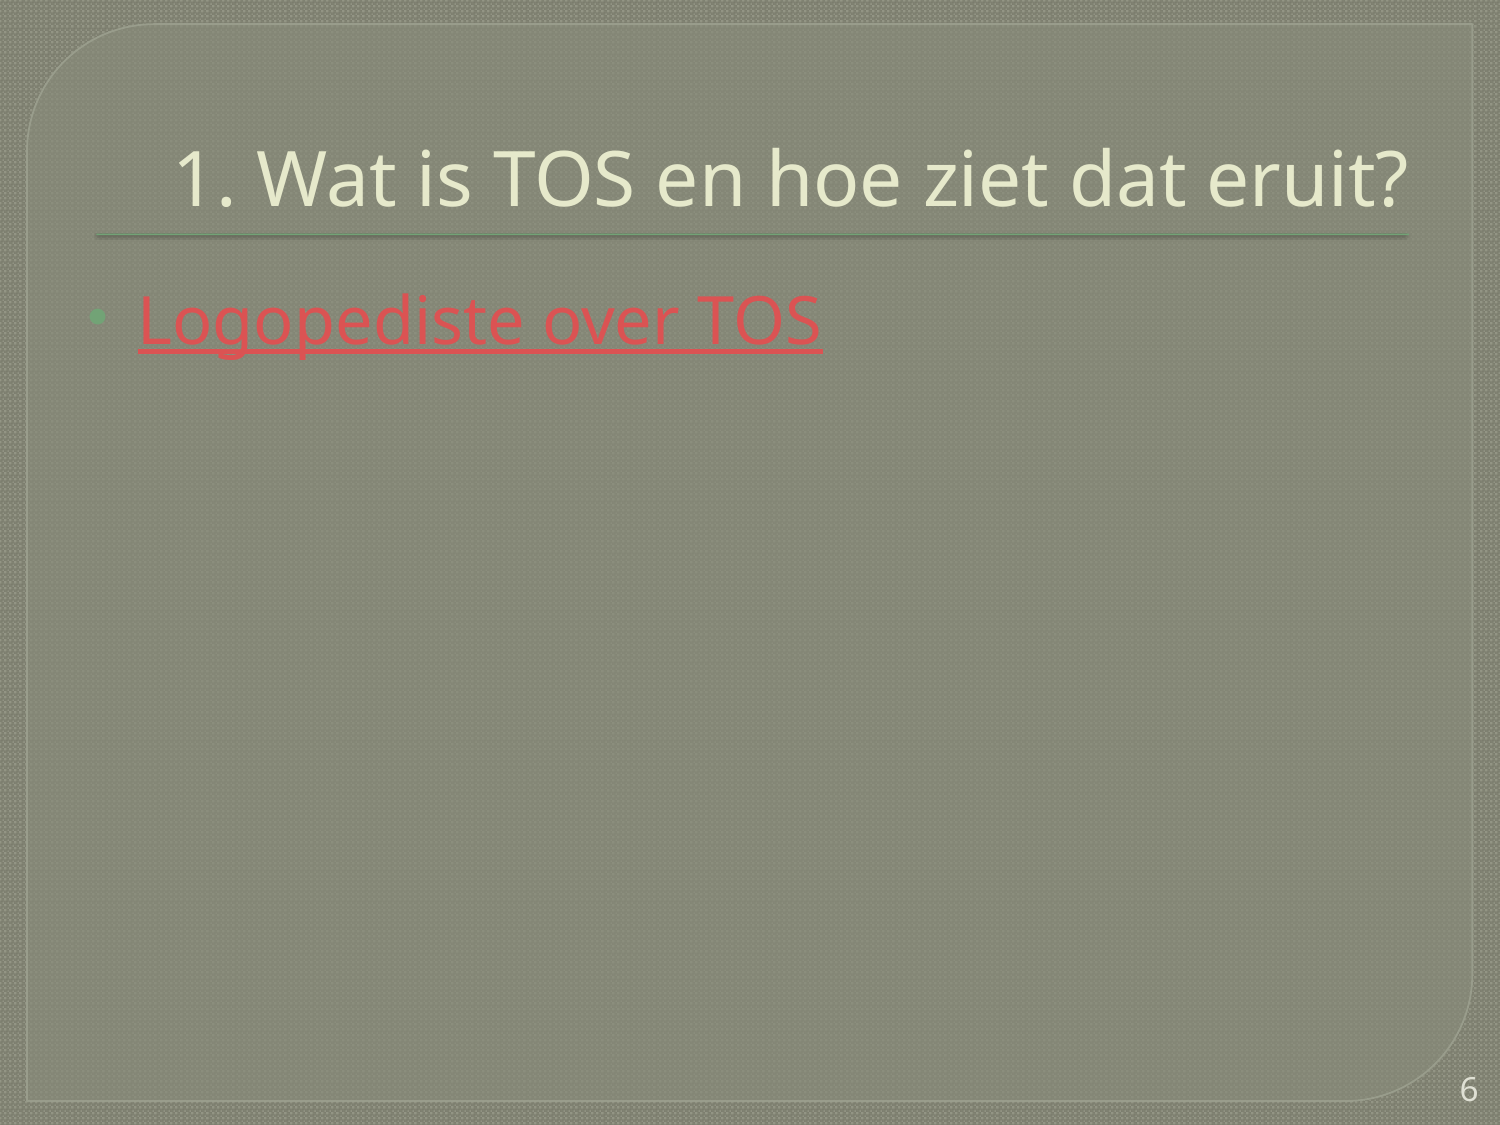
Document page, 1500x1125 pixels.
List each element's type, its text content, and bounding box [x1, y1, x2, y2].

list Logopediste over TOS [75, 270, 1425, 1013]
slide_number 6 [1417, 1068, 1494, 1114]
title 1. Wat is TOS en hoe ziet dat eruit? [75, 41, 1425, 230]
